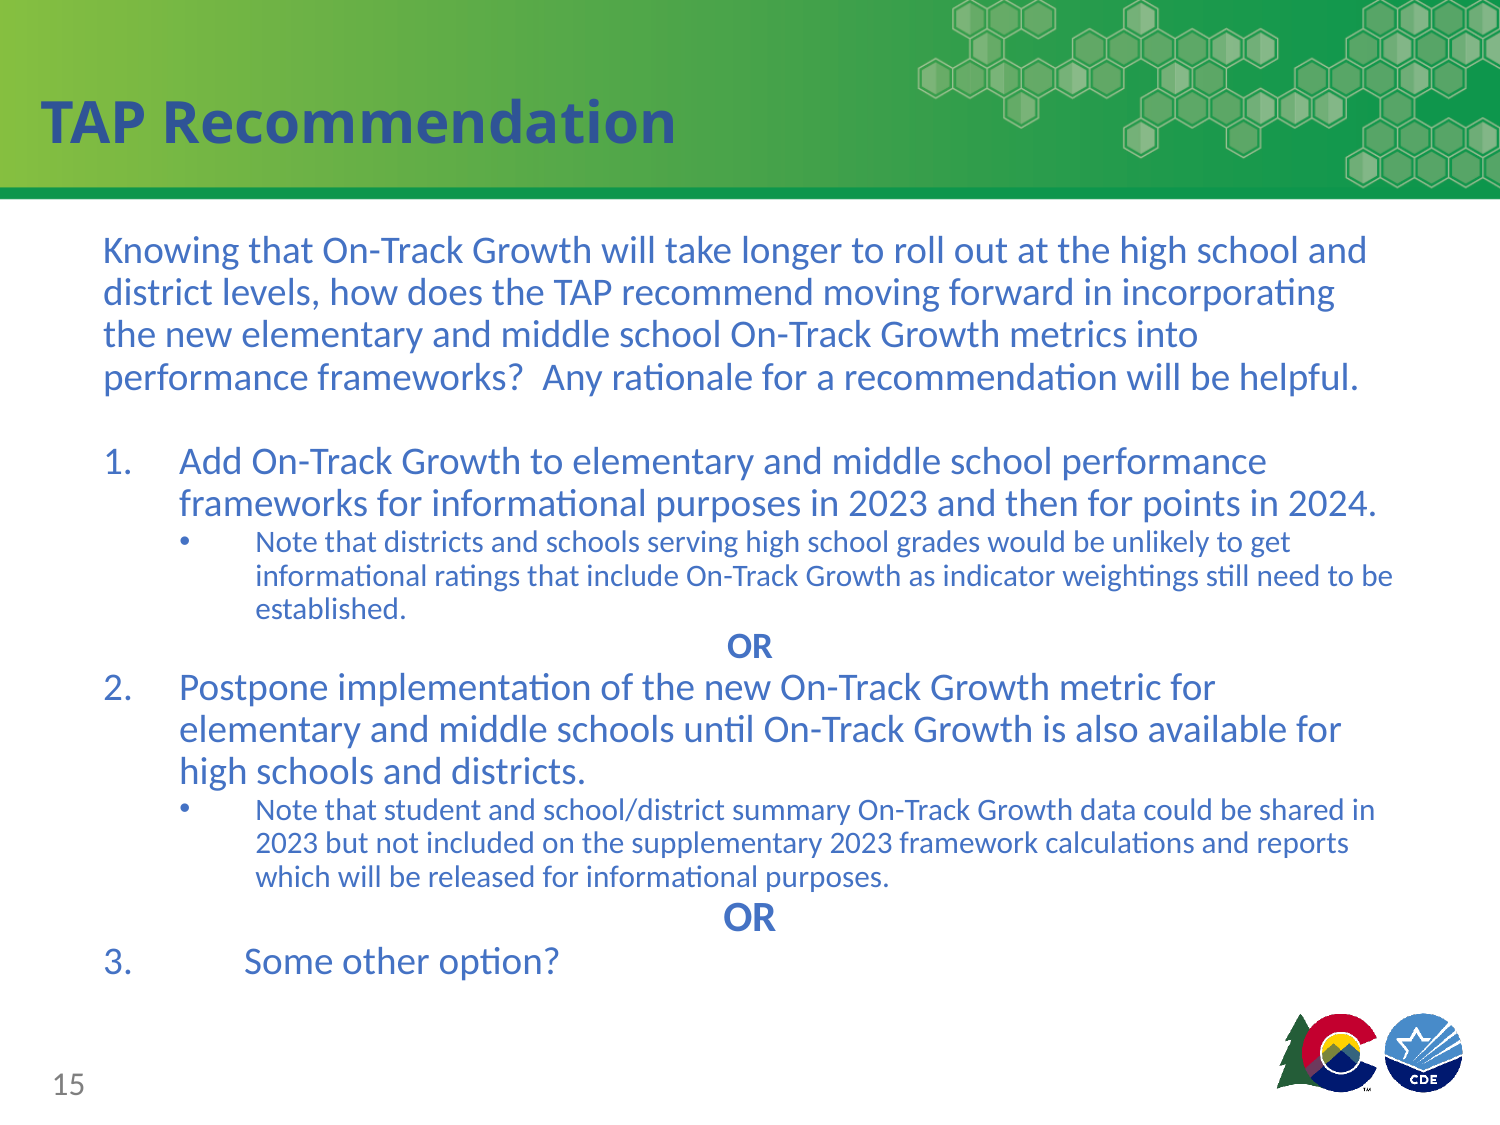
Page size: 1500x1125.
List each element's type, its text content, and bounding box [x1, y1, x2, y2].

picture [0, 0, 1500, 200]
picture [1275, 1012, 1463, 1093]
list Knowing that On-Track Growth will take longer to roll out at the high school and district levels, how does the TAP recommend moving forward in incorporating the new elementary and middle school On-Track Growth metrics into performance frameworks? Any rationale for a recommendation will be helpful. Add On-Track Growth to elementary and middle school performance frameworks for informational purposes in 2023 and then for points in 2024. Note that districts and schools serving high school grades would be unlikely to get informational ratings that include On-Track Growth as indicator weightings still need to be established. OR 2. Postpone implementation of the new On-Track Growth metric for elementary and middle schools until On-Track Growth is also available for high schools and districts. Note that student and school/district summary On-Track Growth data could be shared in 2023 but not included on the supplementary 2023 framework calculations and reports which will be released for informational purposes. OR 3. Some other option? [103, 229, 1397, 1007]
slide_number 15 [36, 1054, 375, 1115]
title TAP Recommendation [40, 84, 1038, 166]
